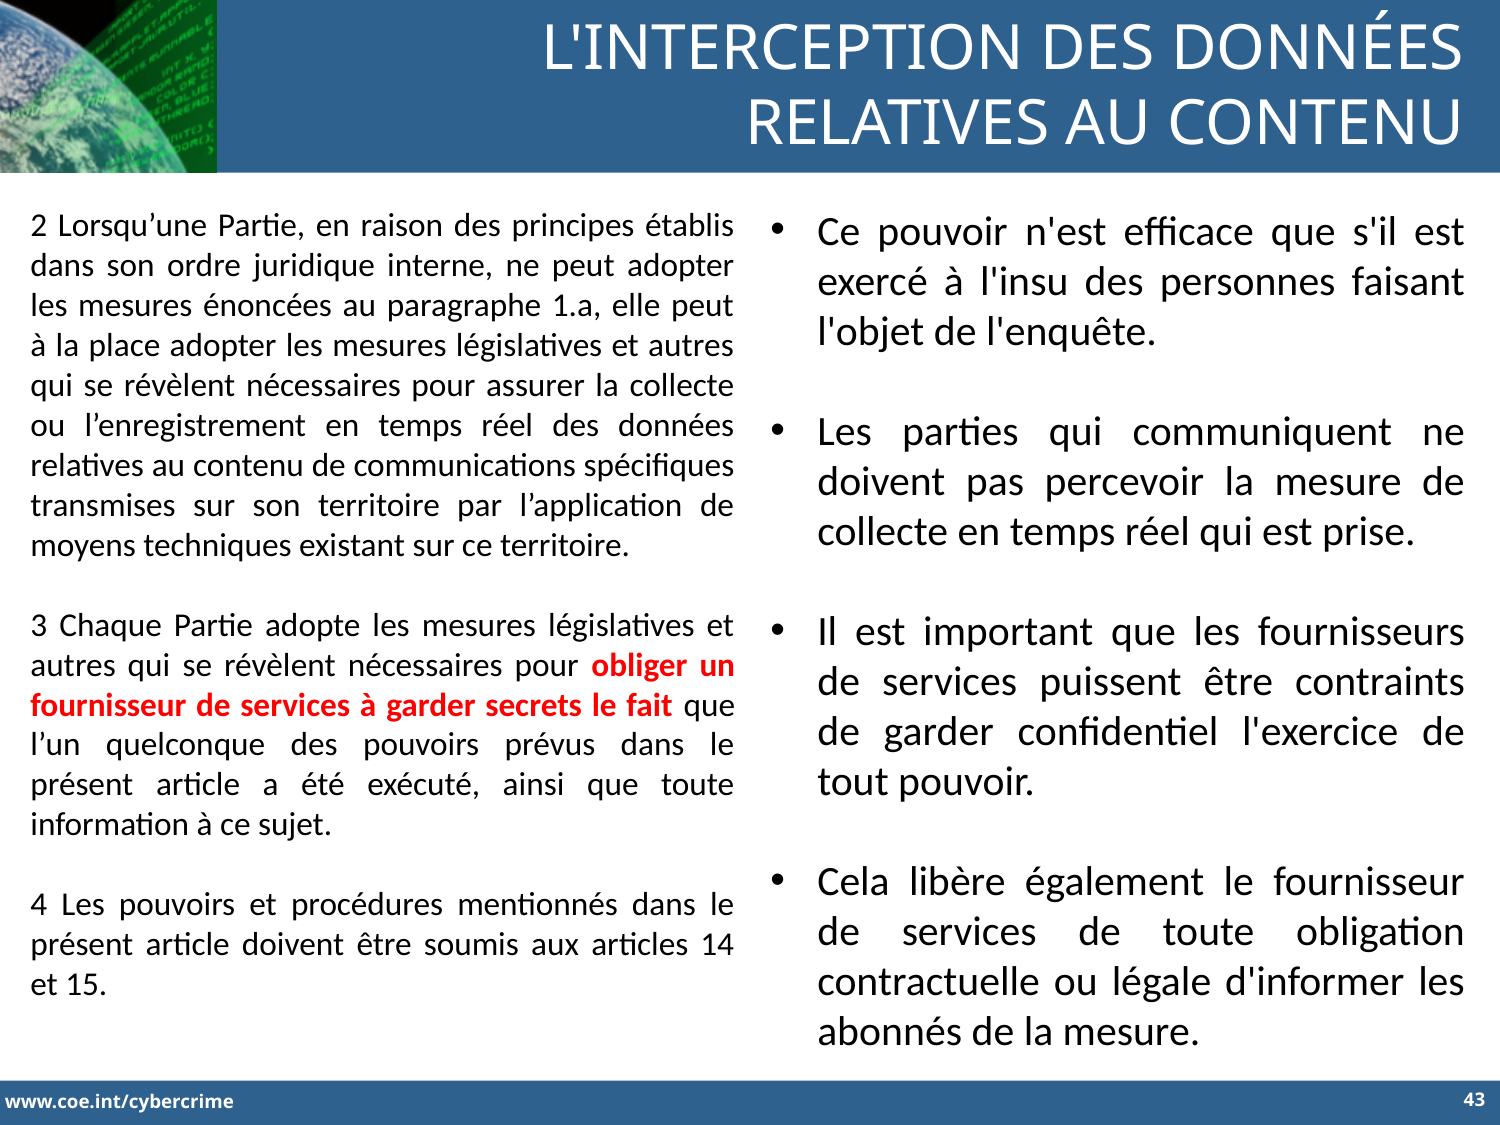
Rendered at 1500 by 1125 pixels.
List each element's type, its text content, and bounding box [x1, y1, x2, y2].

text_box Ce pouvoir n'est efficace que s'il est exercé à l'insu des personnes faisant l'objet de l'enquête. Les parties qui communiquent ne doivent pas percevoir la mesure de collecte en temps réel qui est prise. Il est important que les fournisseurs de services puissent être contraints de garder confidentiel l'exercice de tout pouvoir. Cela libère également le fournisseur de services de toute obligation contractuelle ou légale d'informer les abonnés de la mesure. [755, 196, 1480, 1062]
text_box 2 Lorsqu’une Partie, en raison des principes établis dans son ordre juridique interne, ne peut adopter les mesures énoncées au paragraphe 1.a, elle peut à la place adopter les mesures législatives et autres qui se révèlent nécessaires pour assurer la collecte ou l’enregistrement en temps réel des données relatives au contenu de communications spécifiques transmises sur son territoire par l’application de moyens techniques existant sur ce territoire. 3 Chaque Partie adopte les mesures législatives et autres qui se révèlent nécessaires pour obliger un fournisseur de services à garder secrets le fait que l’un quelconque des pouvoirs prévus dans le présent article a été exécuté, ainsi que toute information à ce sujet. 4 Les pouvoirs et procédures mentionnés dans le présent article doivent être soumis aux articles 14 et 15. [15, 196, 750, 1010]
text_box L'INTERCEPTION DES DONNÉES RELATIVES AU CONTENU [227, 0, 1480, 165]
picture [0, 0, 217, 173]
